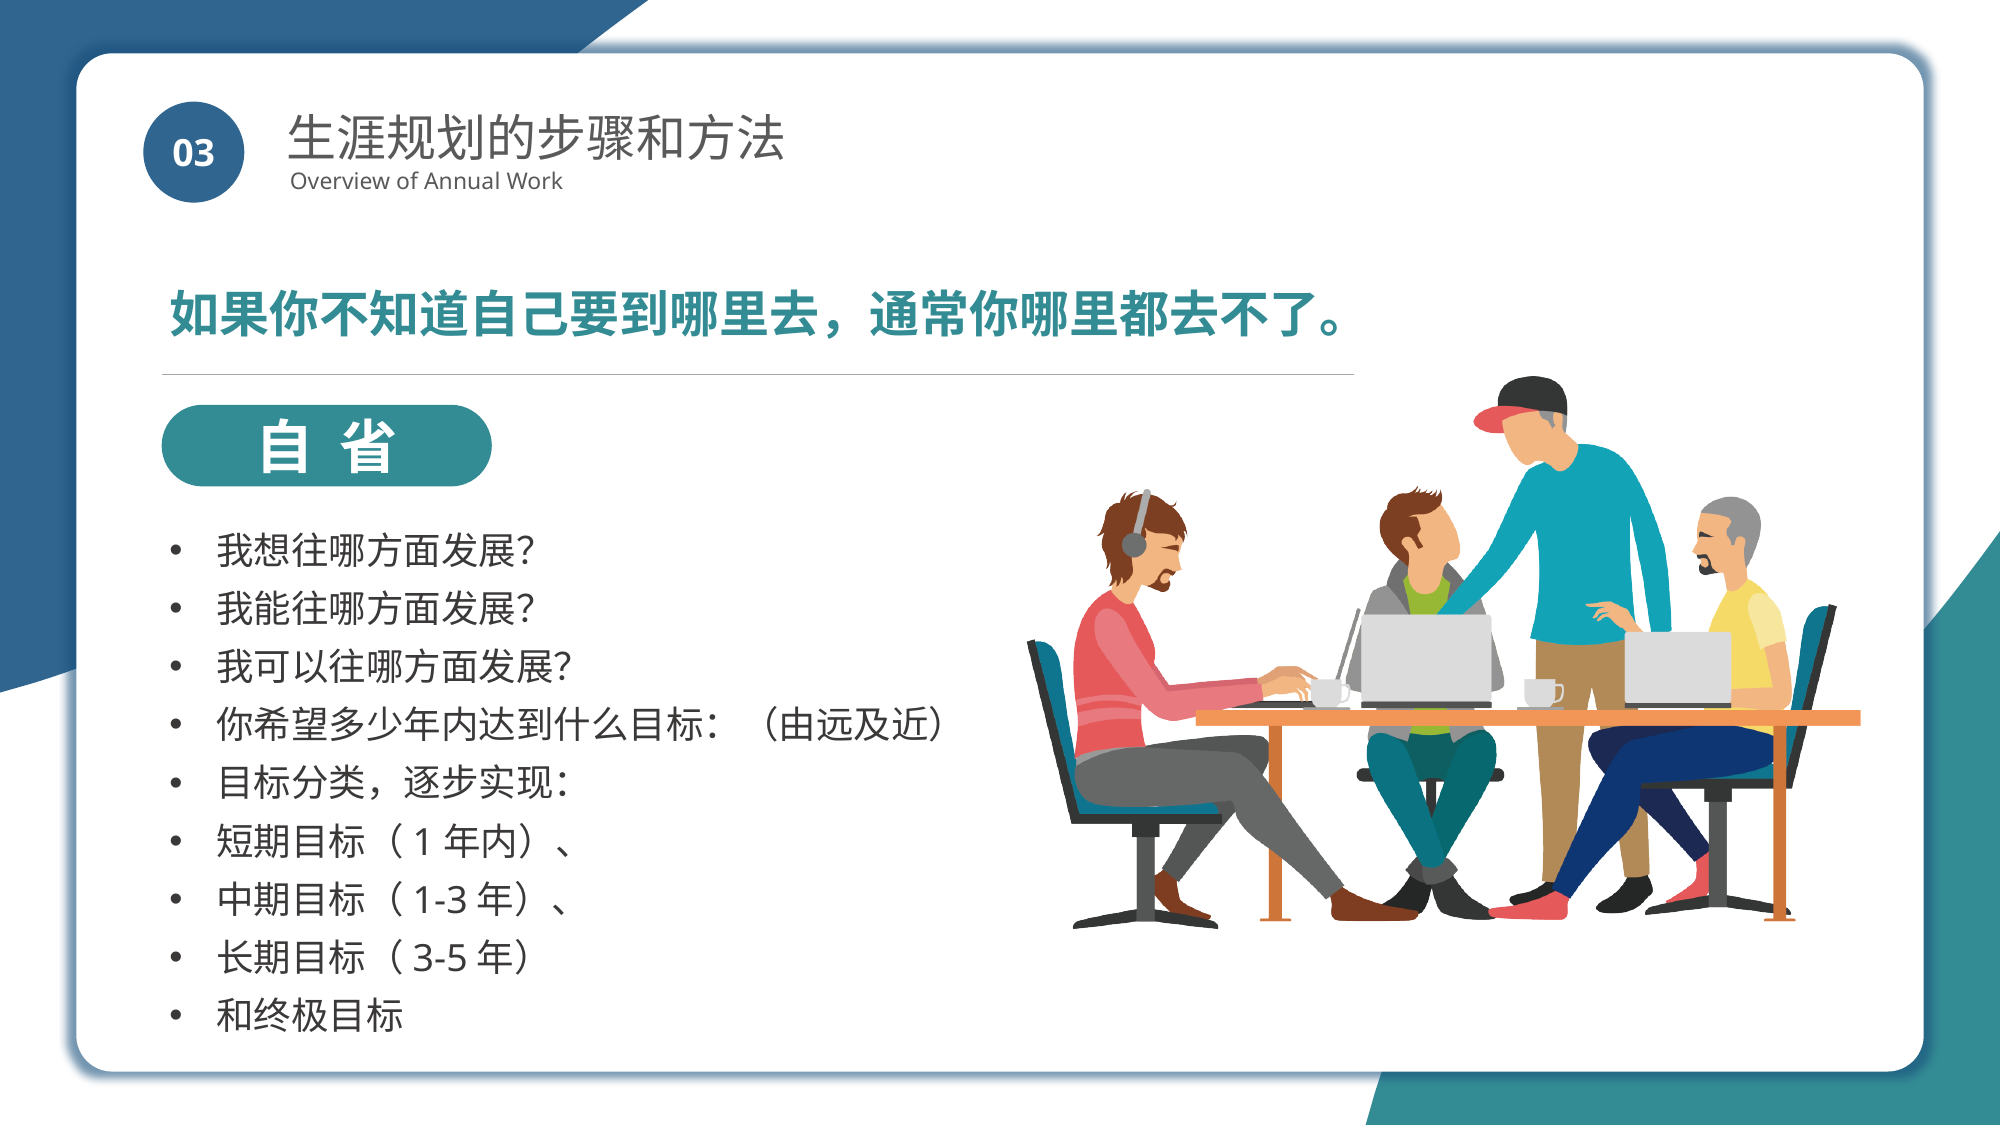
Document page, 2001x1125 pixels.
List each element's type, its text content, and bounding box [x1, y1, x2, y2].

text_box 自 省 [161, 404, 492, 487]
text_box 我想往哪方面发展？ 我能往哪方面发展？ 我可以往哪方面发展？ 你希望多少年内达到什么目标：（由远及近） 目标分类，逐步实现： 短期目标（1年内）、 中期目标（1-3年）、 长期目标（3-5年） 和终极目标 [154, 510, 1048, 1045]
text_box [143, 99, 968, 203]
picture [1025, 376, 1861, 929]
text_box 如果你不知道自己要到哪里去，通常你哪里都去不了。 [154, 263, 1547, 350]
